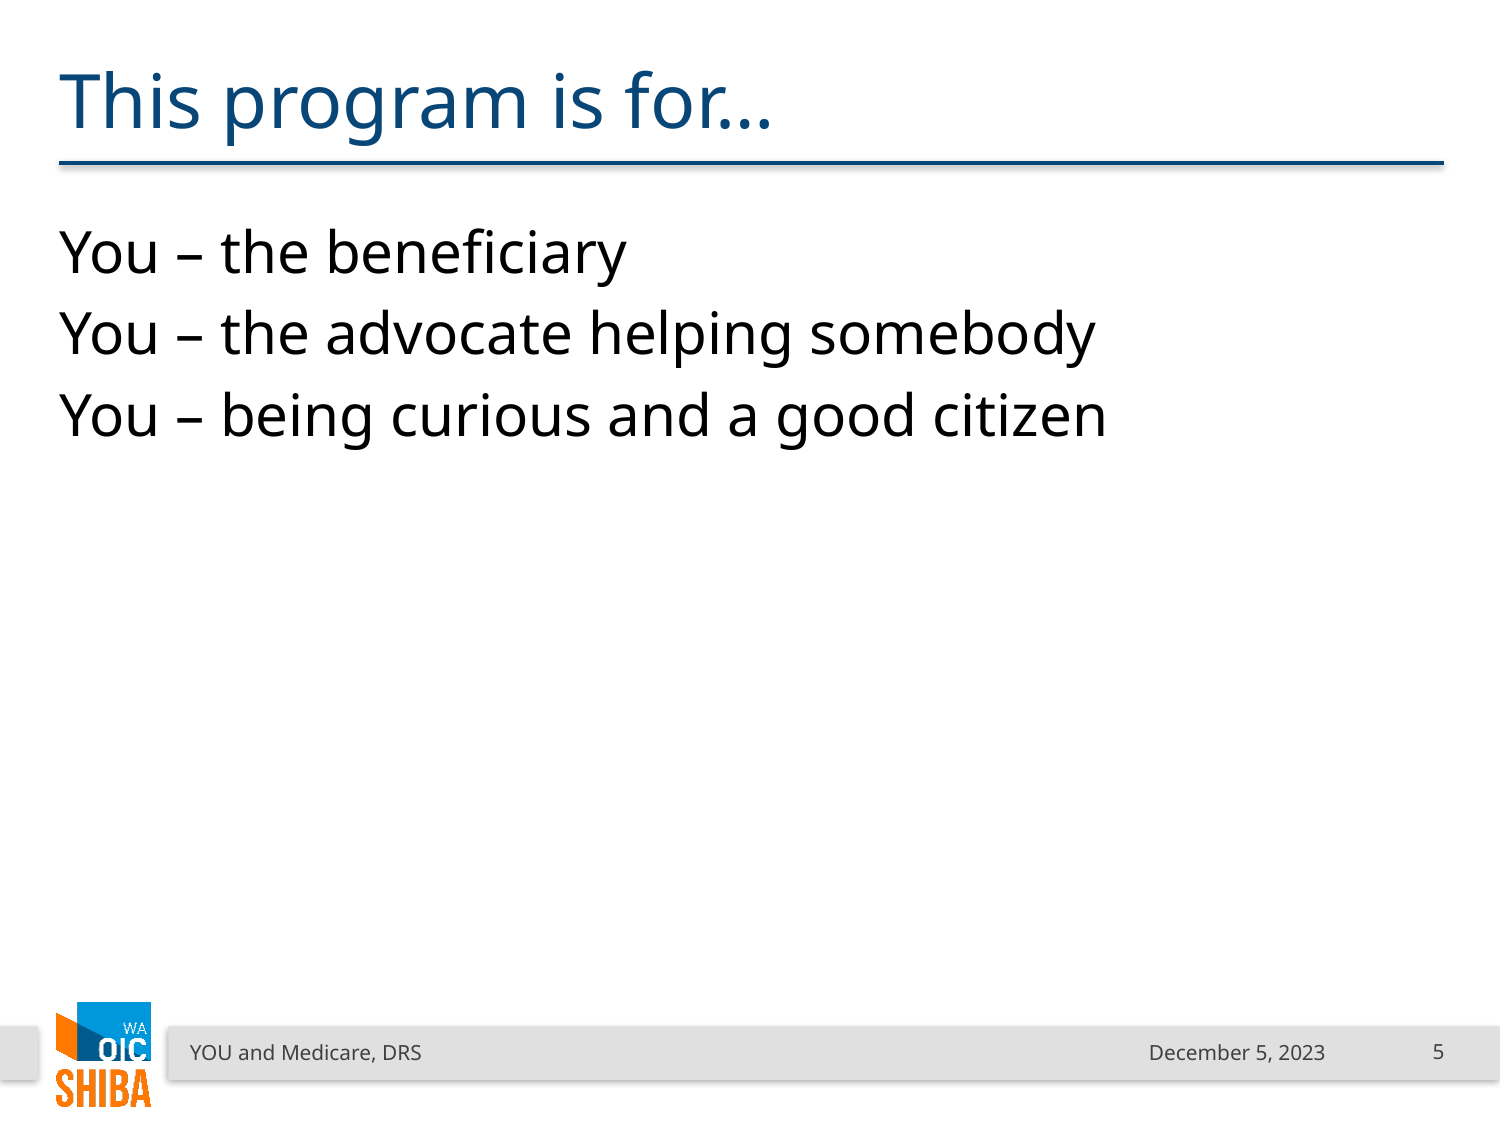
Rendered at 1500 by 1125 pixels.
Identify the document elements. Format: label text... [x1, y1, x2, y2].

footer YOU and Medicare, DRS [190, 1035, 785, 1069]
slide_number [975, 1035, 1326, 1069]
picture [56, 1002, 151, 1107]
slide_number 5 [1339, 1035, 1445, 1069]
title This program is for… [59, 53, 1445, 164]
list You – the beneficiary You – the advocate helping somebody You – being curious and a good citizen [59, 215, 1445, 958]
